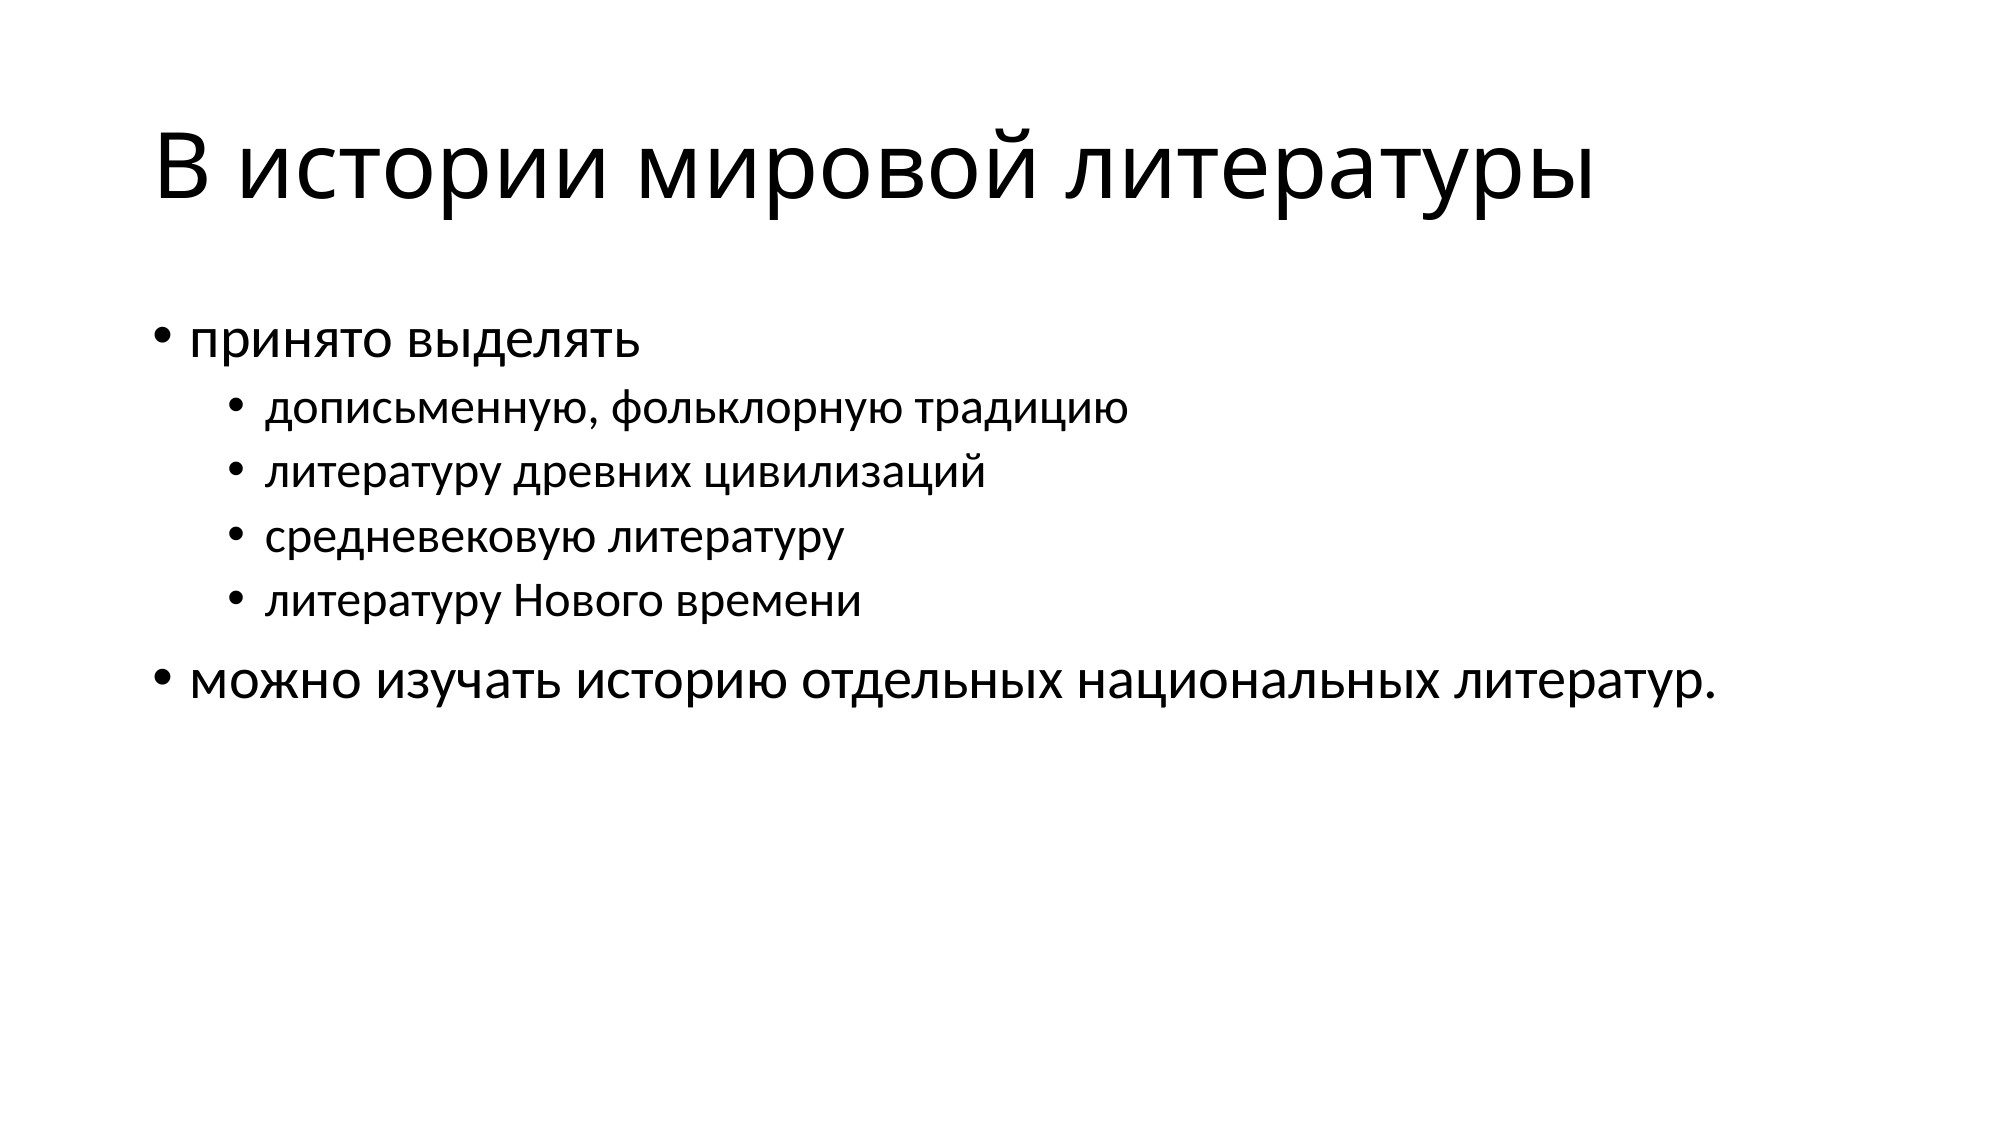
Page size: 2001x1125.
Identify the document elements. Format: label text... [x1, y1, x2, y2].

title В истории мировой литературы [137, 59, 1863, 278]
list принято выделять дописьменную, фольклорную традицию литературу древних цивилизаций средневековую литературу литературу Нового времени можно изучать историю отдельных национальных литератур. [137, 299, 1863, 1014]
